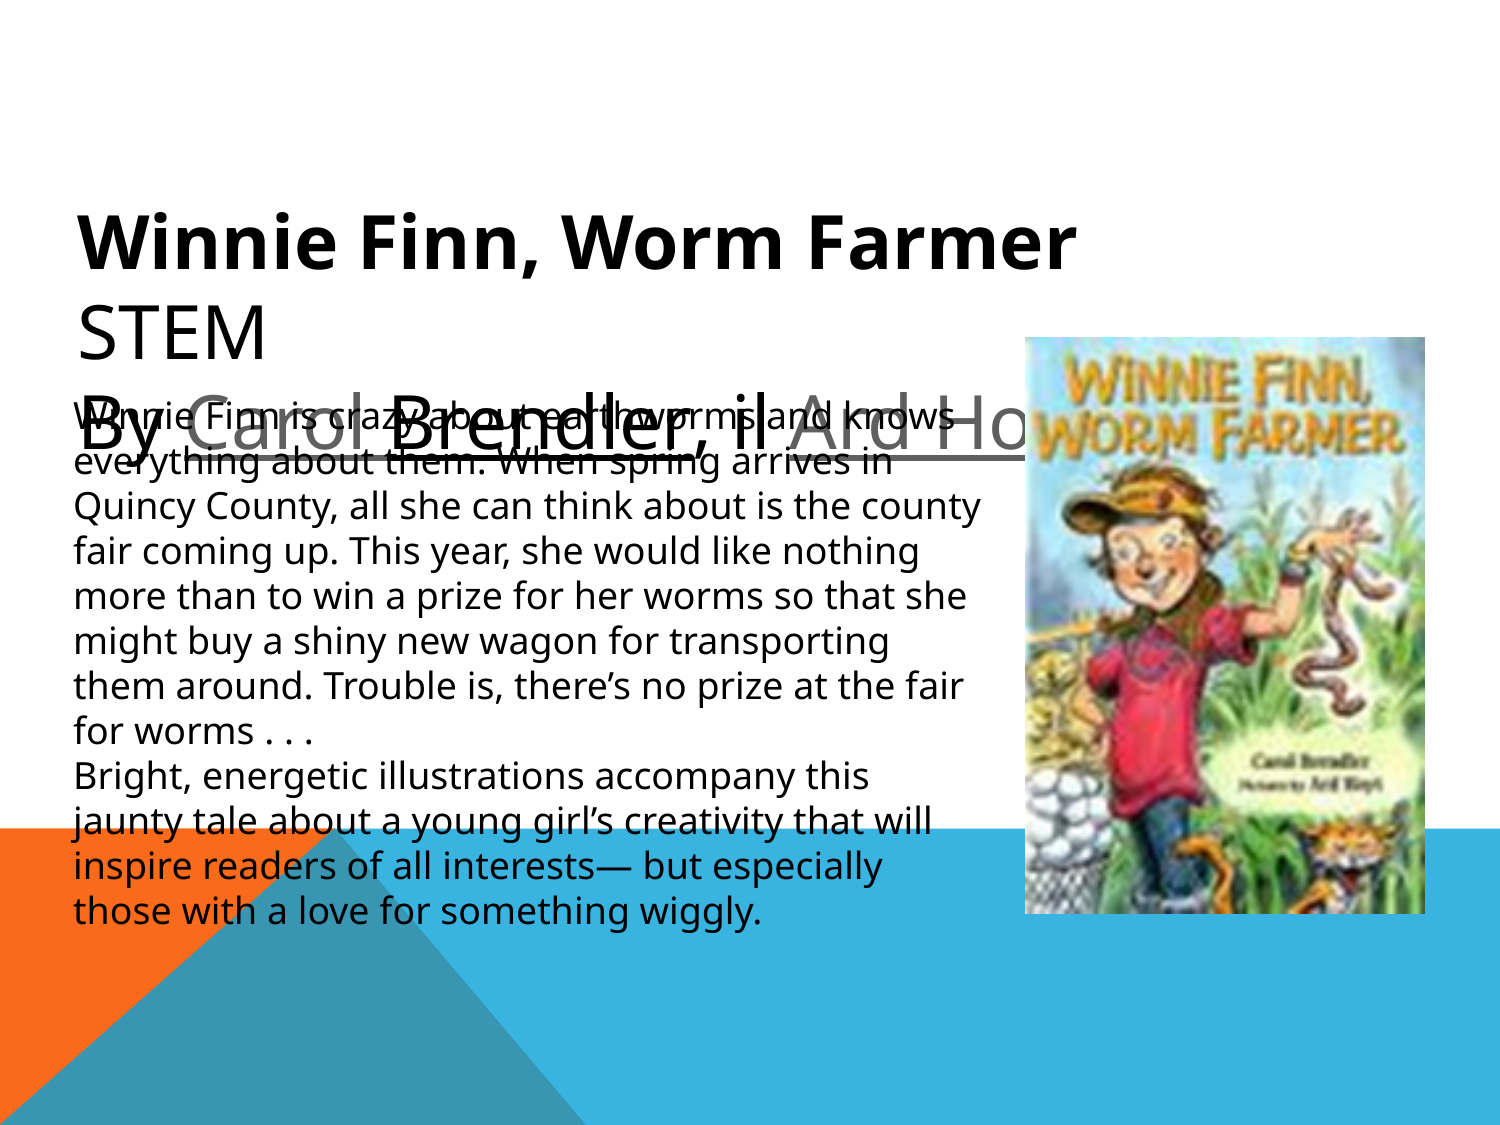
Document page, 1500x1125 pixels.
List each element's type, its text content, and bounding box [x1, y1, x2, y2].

text_box Winnie Finn is crazy about earthworms and knows everything about them. When spring arrives in Quincy County, all she can think about is the county fair coming up. This year, she would like nothing more than to win a prize for her worms so that she might buy a shiny new wagon for transporting them around. Trouble is, there’s no prize at the fair for worms . . . Bright, energetic illustrations accompany this jaunty tale about a young girl’s creativity that will inspire readers of all interests— but especially those with a love for something wiggly. [58, 384, 1000, 940]
text_box Winnie Finn, Worm Farmer STEM By Carol Brendler, il Ard Hoyt [62, 187, 1375, 485]
picture [1024, 337, 1426, 914]
